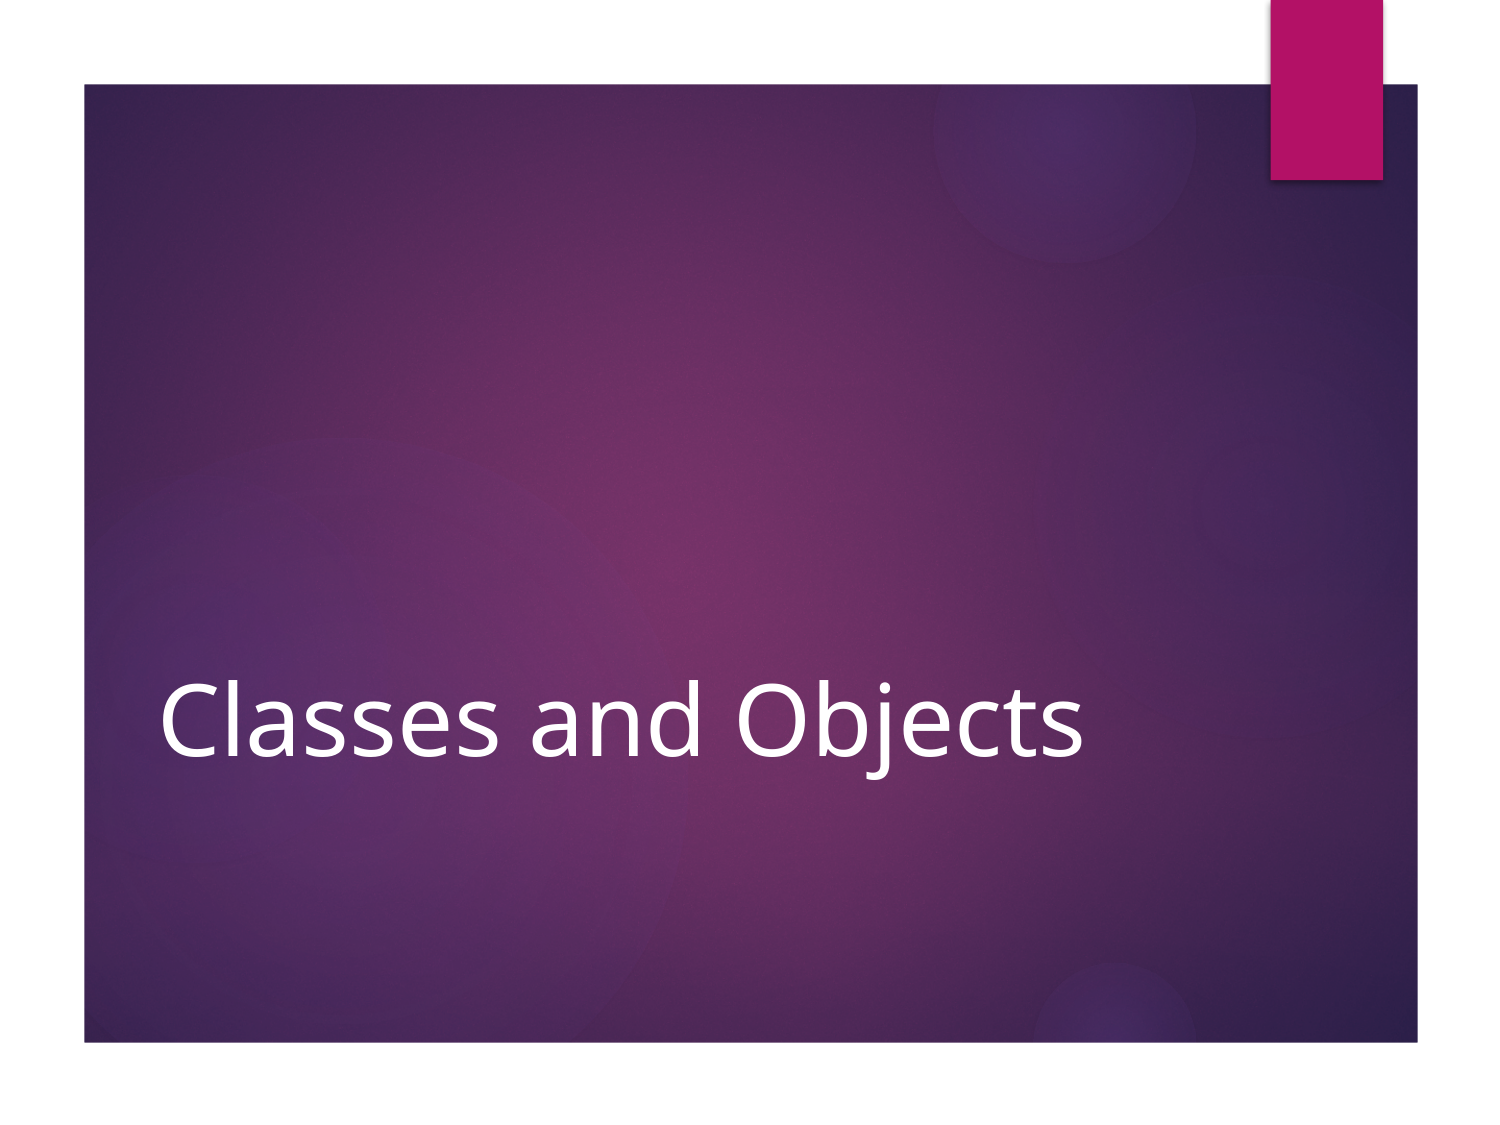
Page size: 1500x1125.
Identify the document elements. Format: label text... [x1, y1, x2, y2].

title Classes and Objects [142, 365, 1331, 784]
